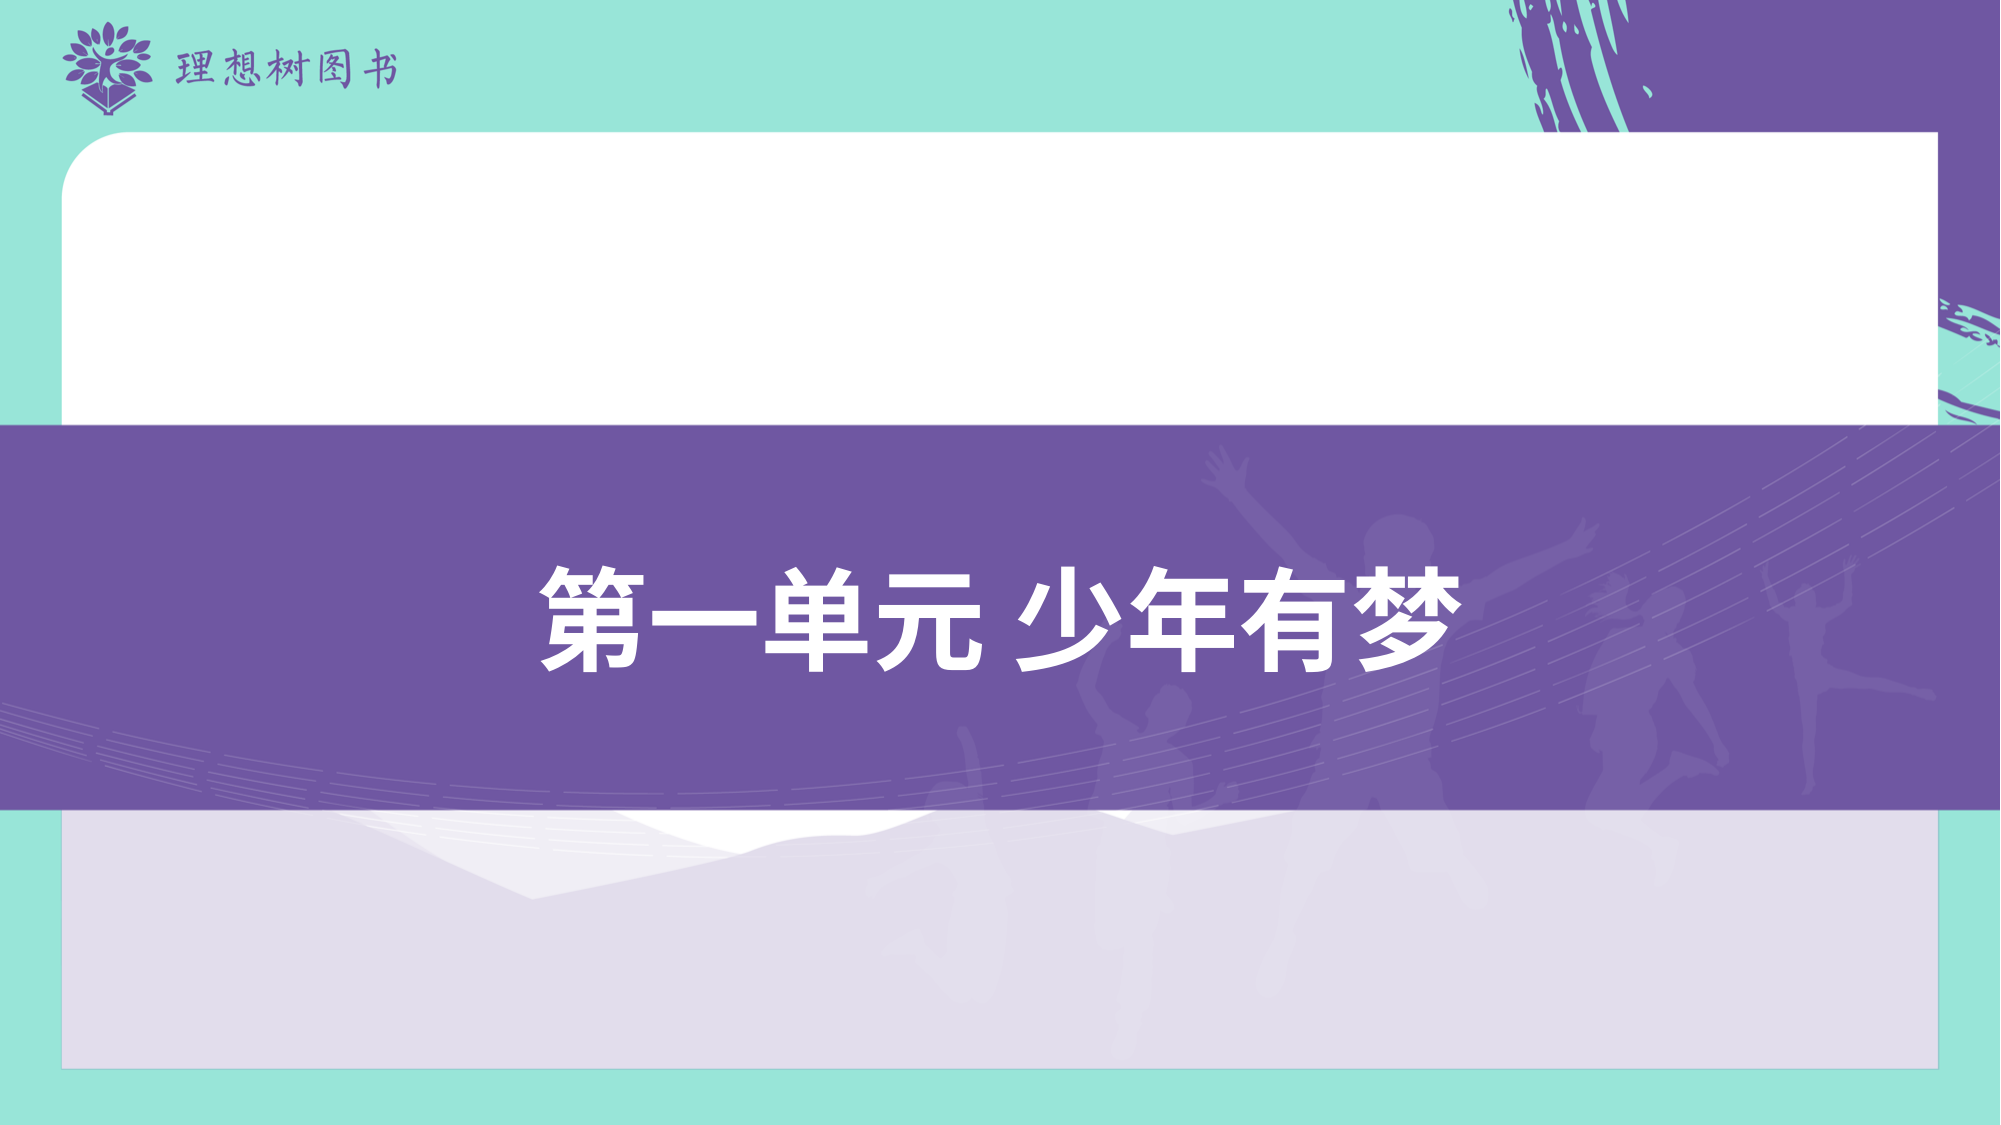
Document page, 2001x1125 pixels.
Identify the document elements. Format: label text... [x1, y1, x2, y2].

picture [0, 0, 2000, 514]
text_box 第一单元 少年有梦 [0, 514, 2000, 716]
picture [0, 716, 2000, 1125]
